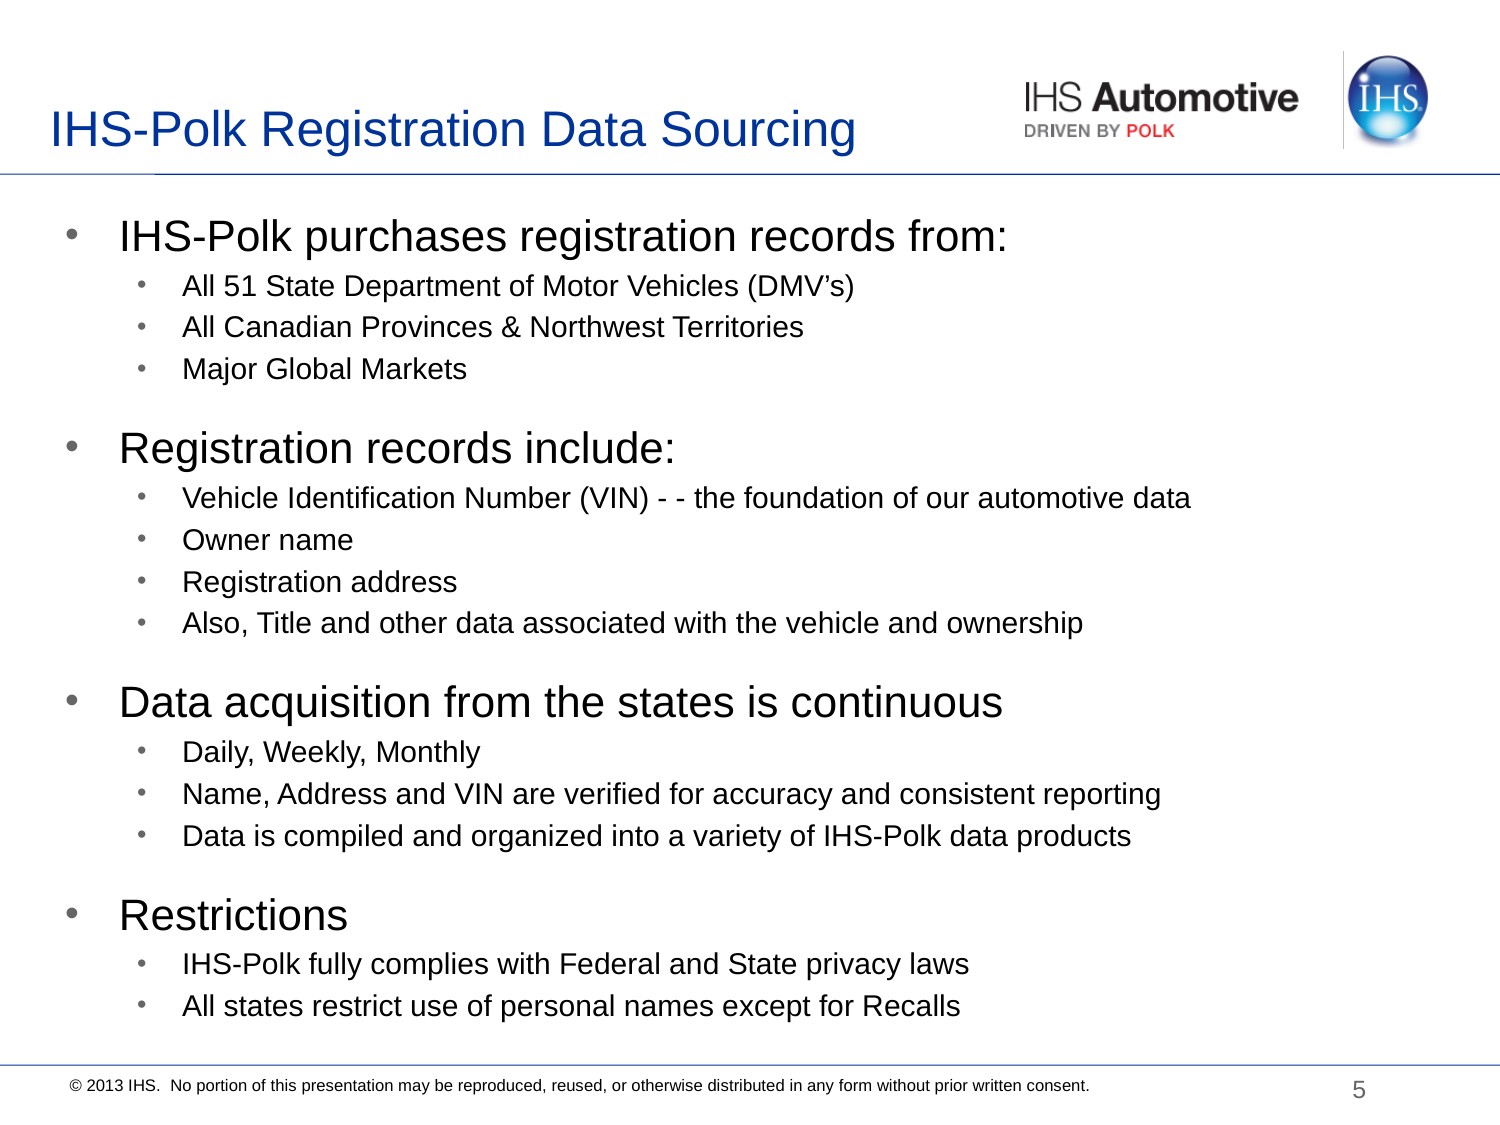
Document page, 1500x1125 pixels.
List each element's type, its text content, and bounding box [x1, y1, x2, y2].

slide_number 5 [1337, 1074, 1475, 1112]
title IHS-Polk Registration Data Sourcing [34, 22, 1277, 164]
list IHS-Polk purchases registration records from: All 51 State Department of Motor Vehicles (DMV’s) All Canadian Provinces & Northwest Territories Major Global Markets Registration records include: Vehicle Identification Number (VIN) - - the foundation of our automotive data Owner name Registration address Also, Title and other data associated with the vehicle and ownership Data acquisition from the states is continuous Daily, Weekly, Monthly Name, Address and VIN are verified for accuracy and consistent reporting Data is compiled and organized into a variety of IHS-Polk data products Restrictions IHS-Polk fully complies with Federal and State privacy laws All states restrict use of personal names except for Recalls [50, 200, 1413, 1038]
